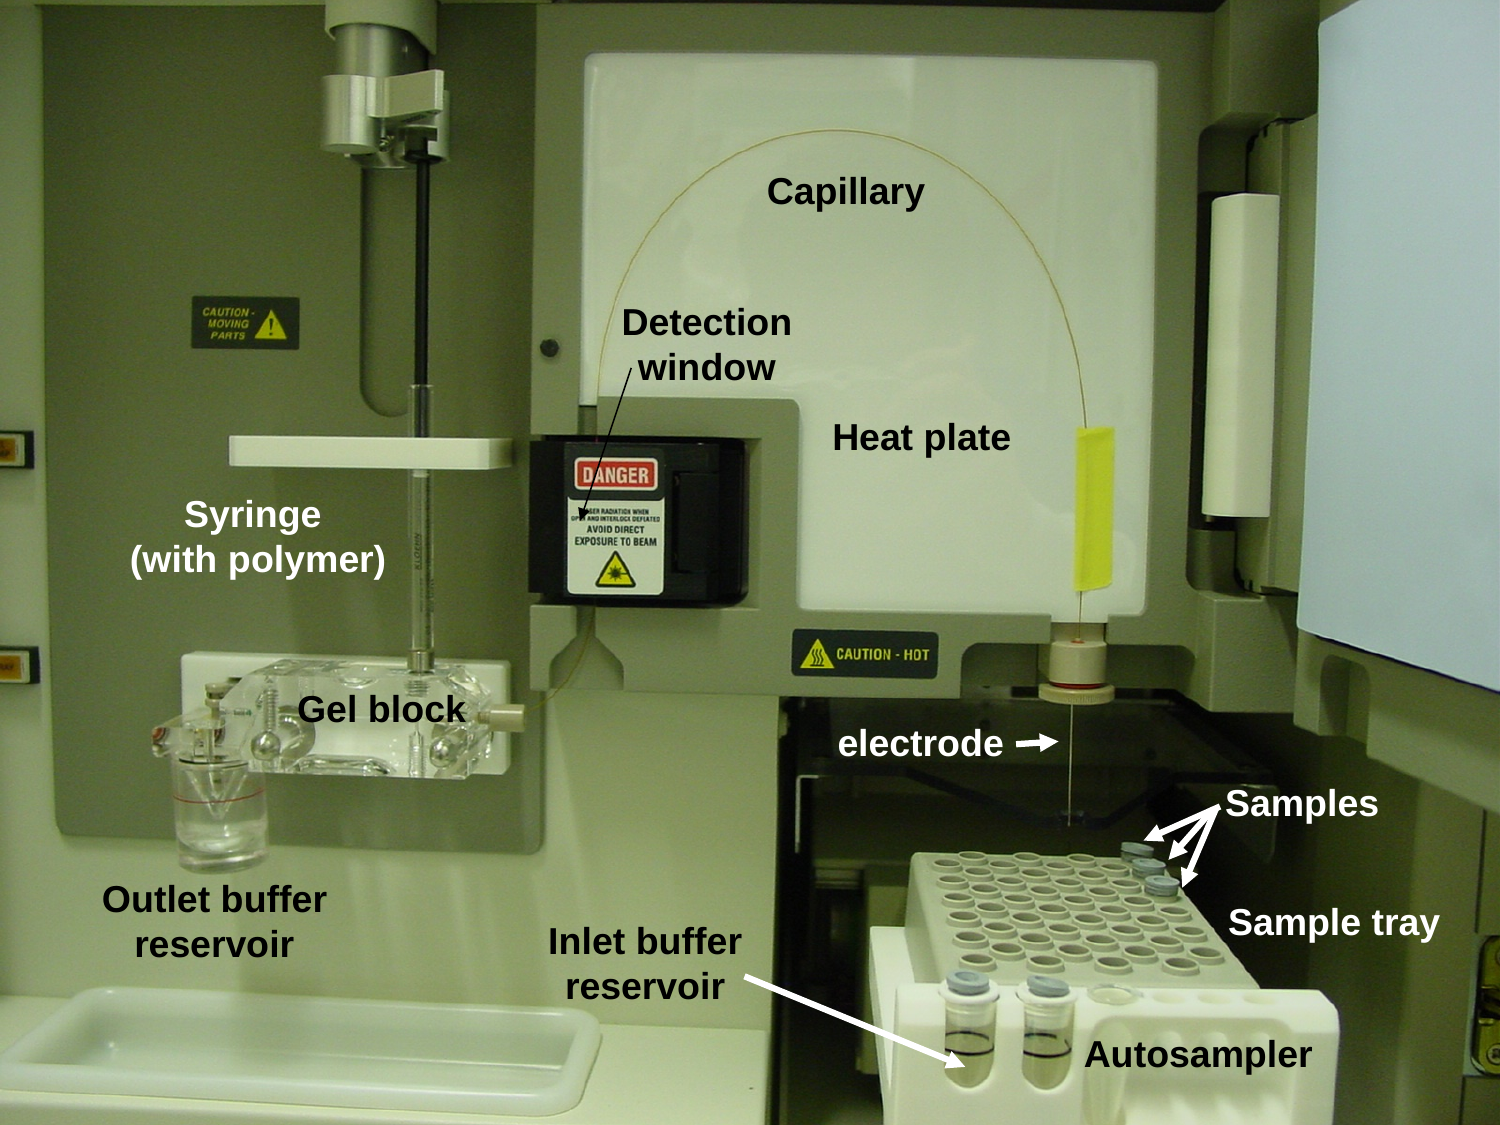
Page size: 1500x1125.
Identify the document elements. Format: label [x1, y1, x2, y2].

text_box [0, 0, 1500, 1125]
